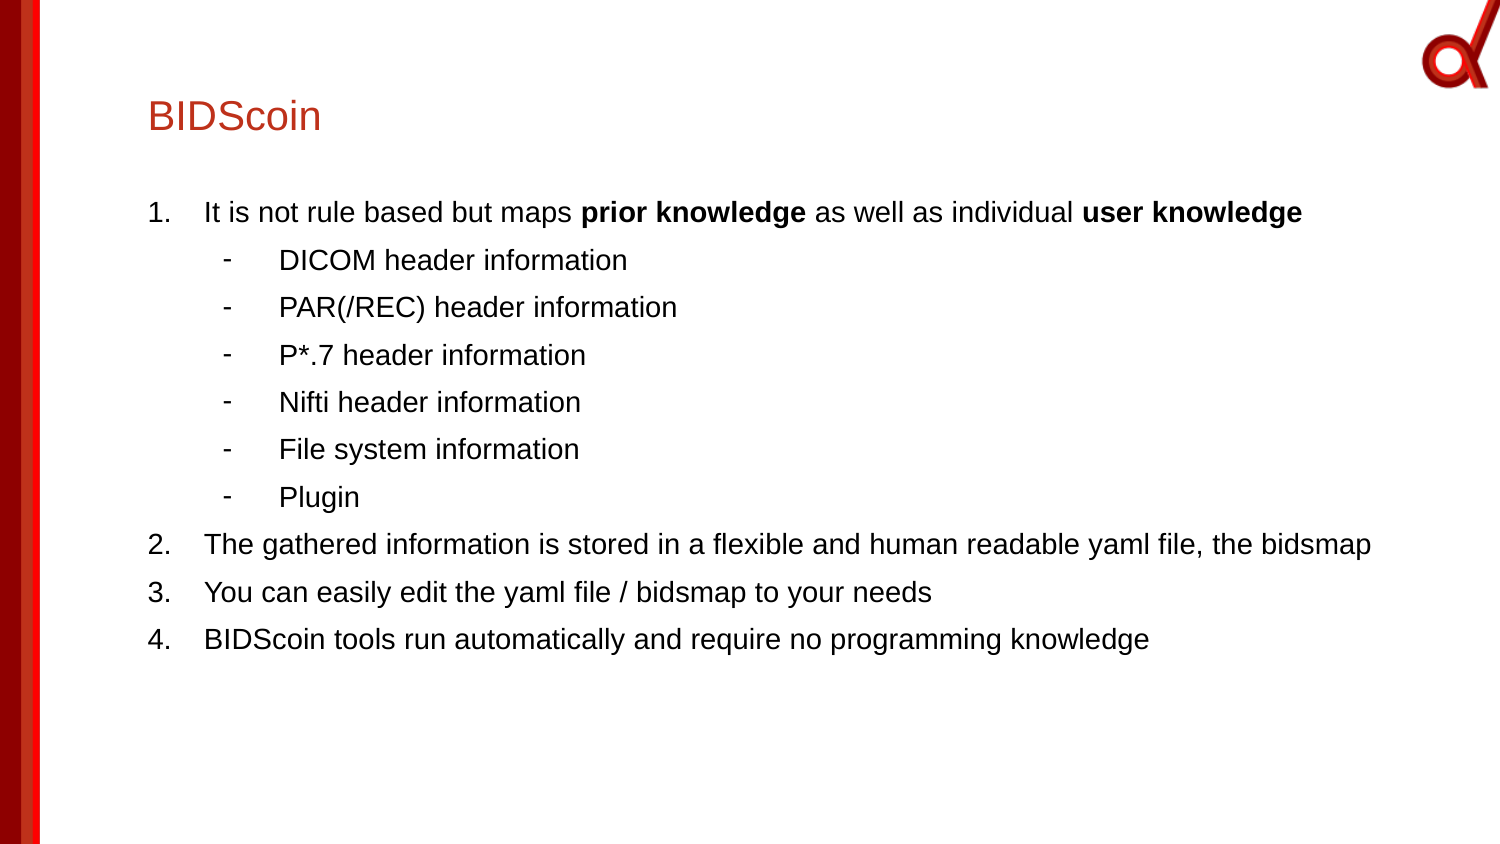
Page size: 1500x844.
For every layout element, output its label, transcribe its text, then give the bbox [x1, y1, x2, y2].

text_box It is not rule based but maps prior knowledge as well as individual user knowledge DICOM header information PAR(/REC) header information P*.7 header information Nifti header information File system information Plugin The gathered information is stored in a flexible and human readable yaml file, the bidsmap You can easily edit the yaml file / bidsmap to your needs BIDScoin tools run automatically and require no programming knowledge [147, 178, 1388, 671]
list BIDScoin [147, 88, 1388, 140]
